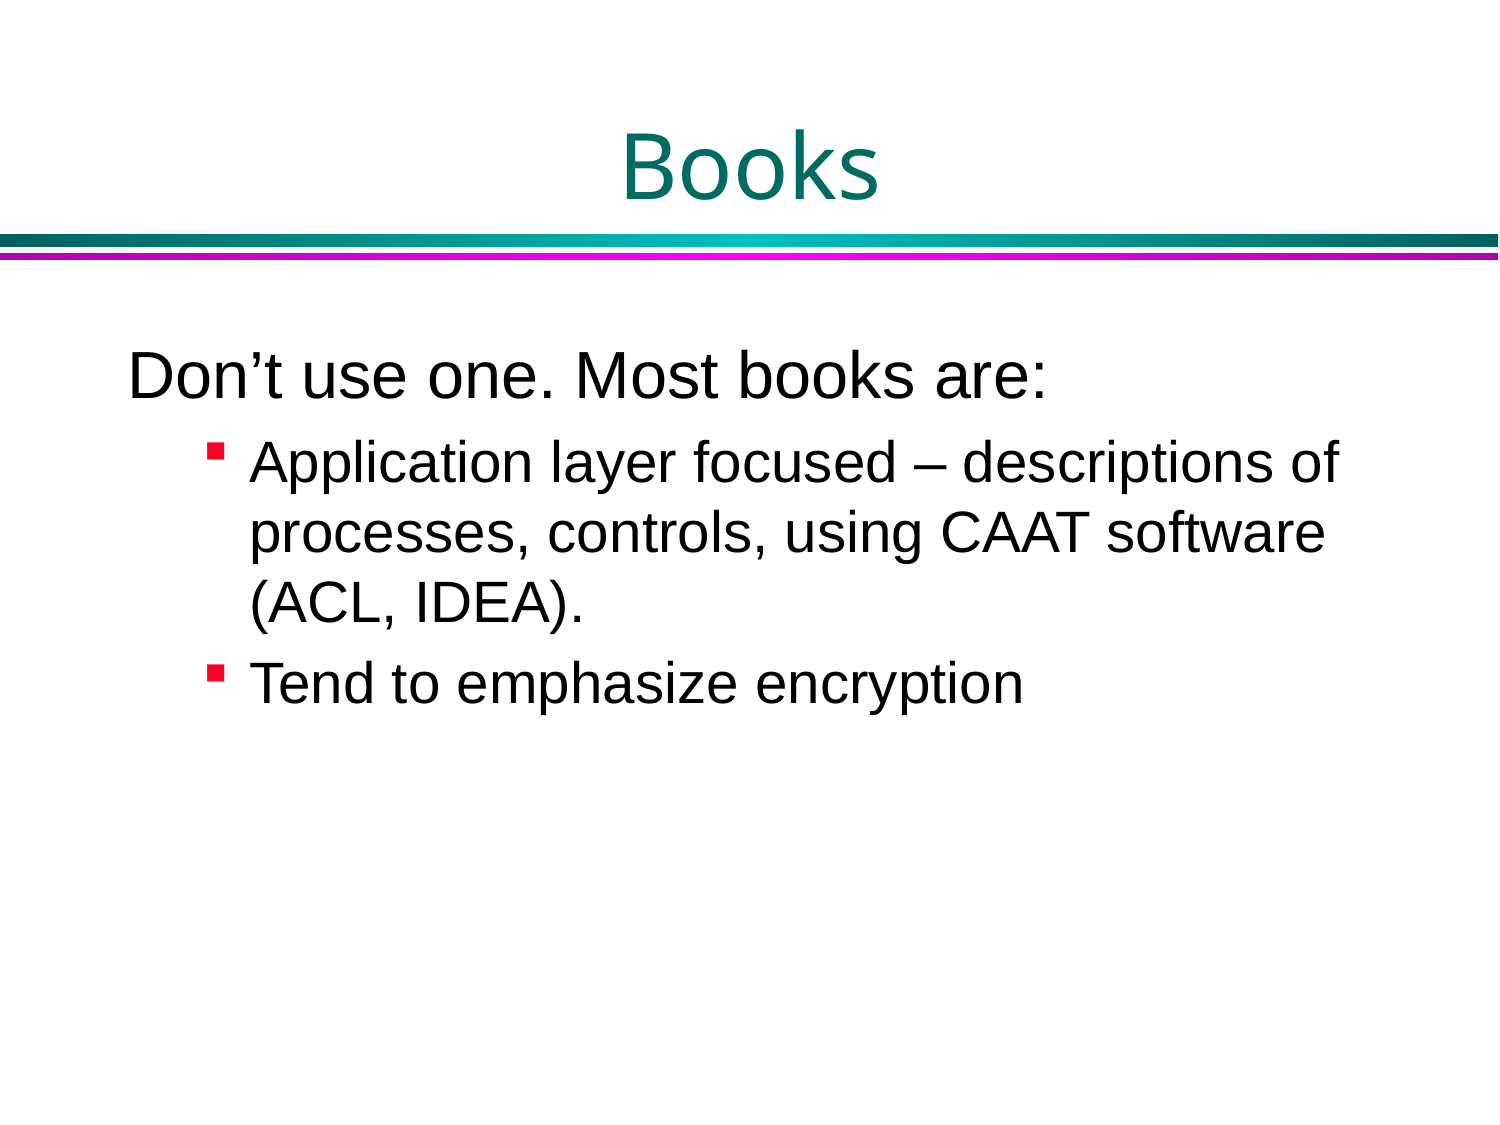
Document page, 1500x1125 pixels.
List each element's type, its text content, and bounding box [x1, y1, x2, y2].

title Books [111, 36, 1388, 226]
list Don’t use one. Most books are: Application layer focused – descriptions of processes, controls, using CAAT software (ACL, IDEA). Tend to emphasize encryption [111, 324, 1388, 1001]
